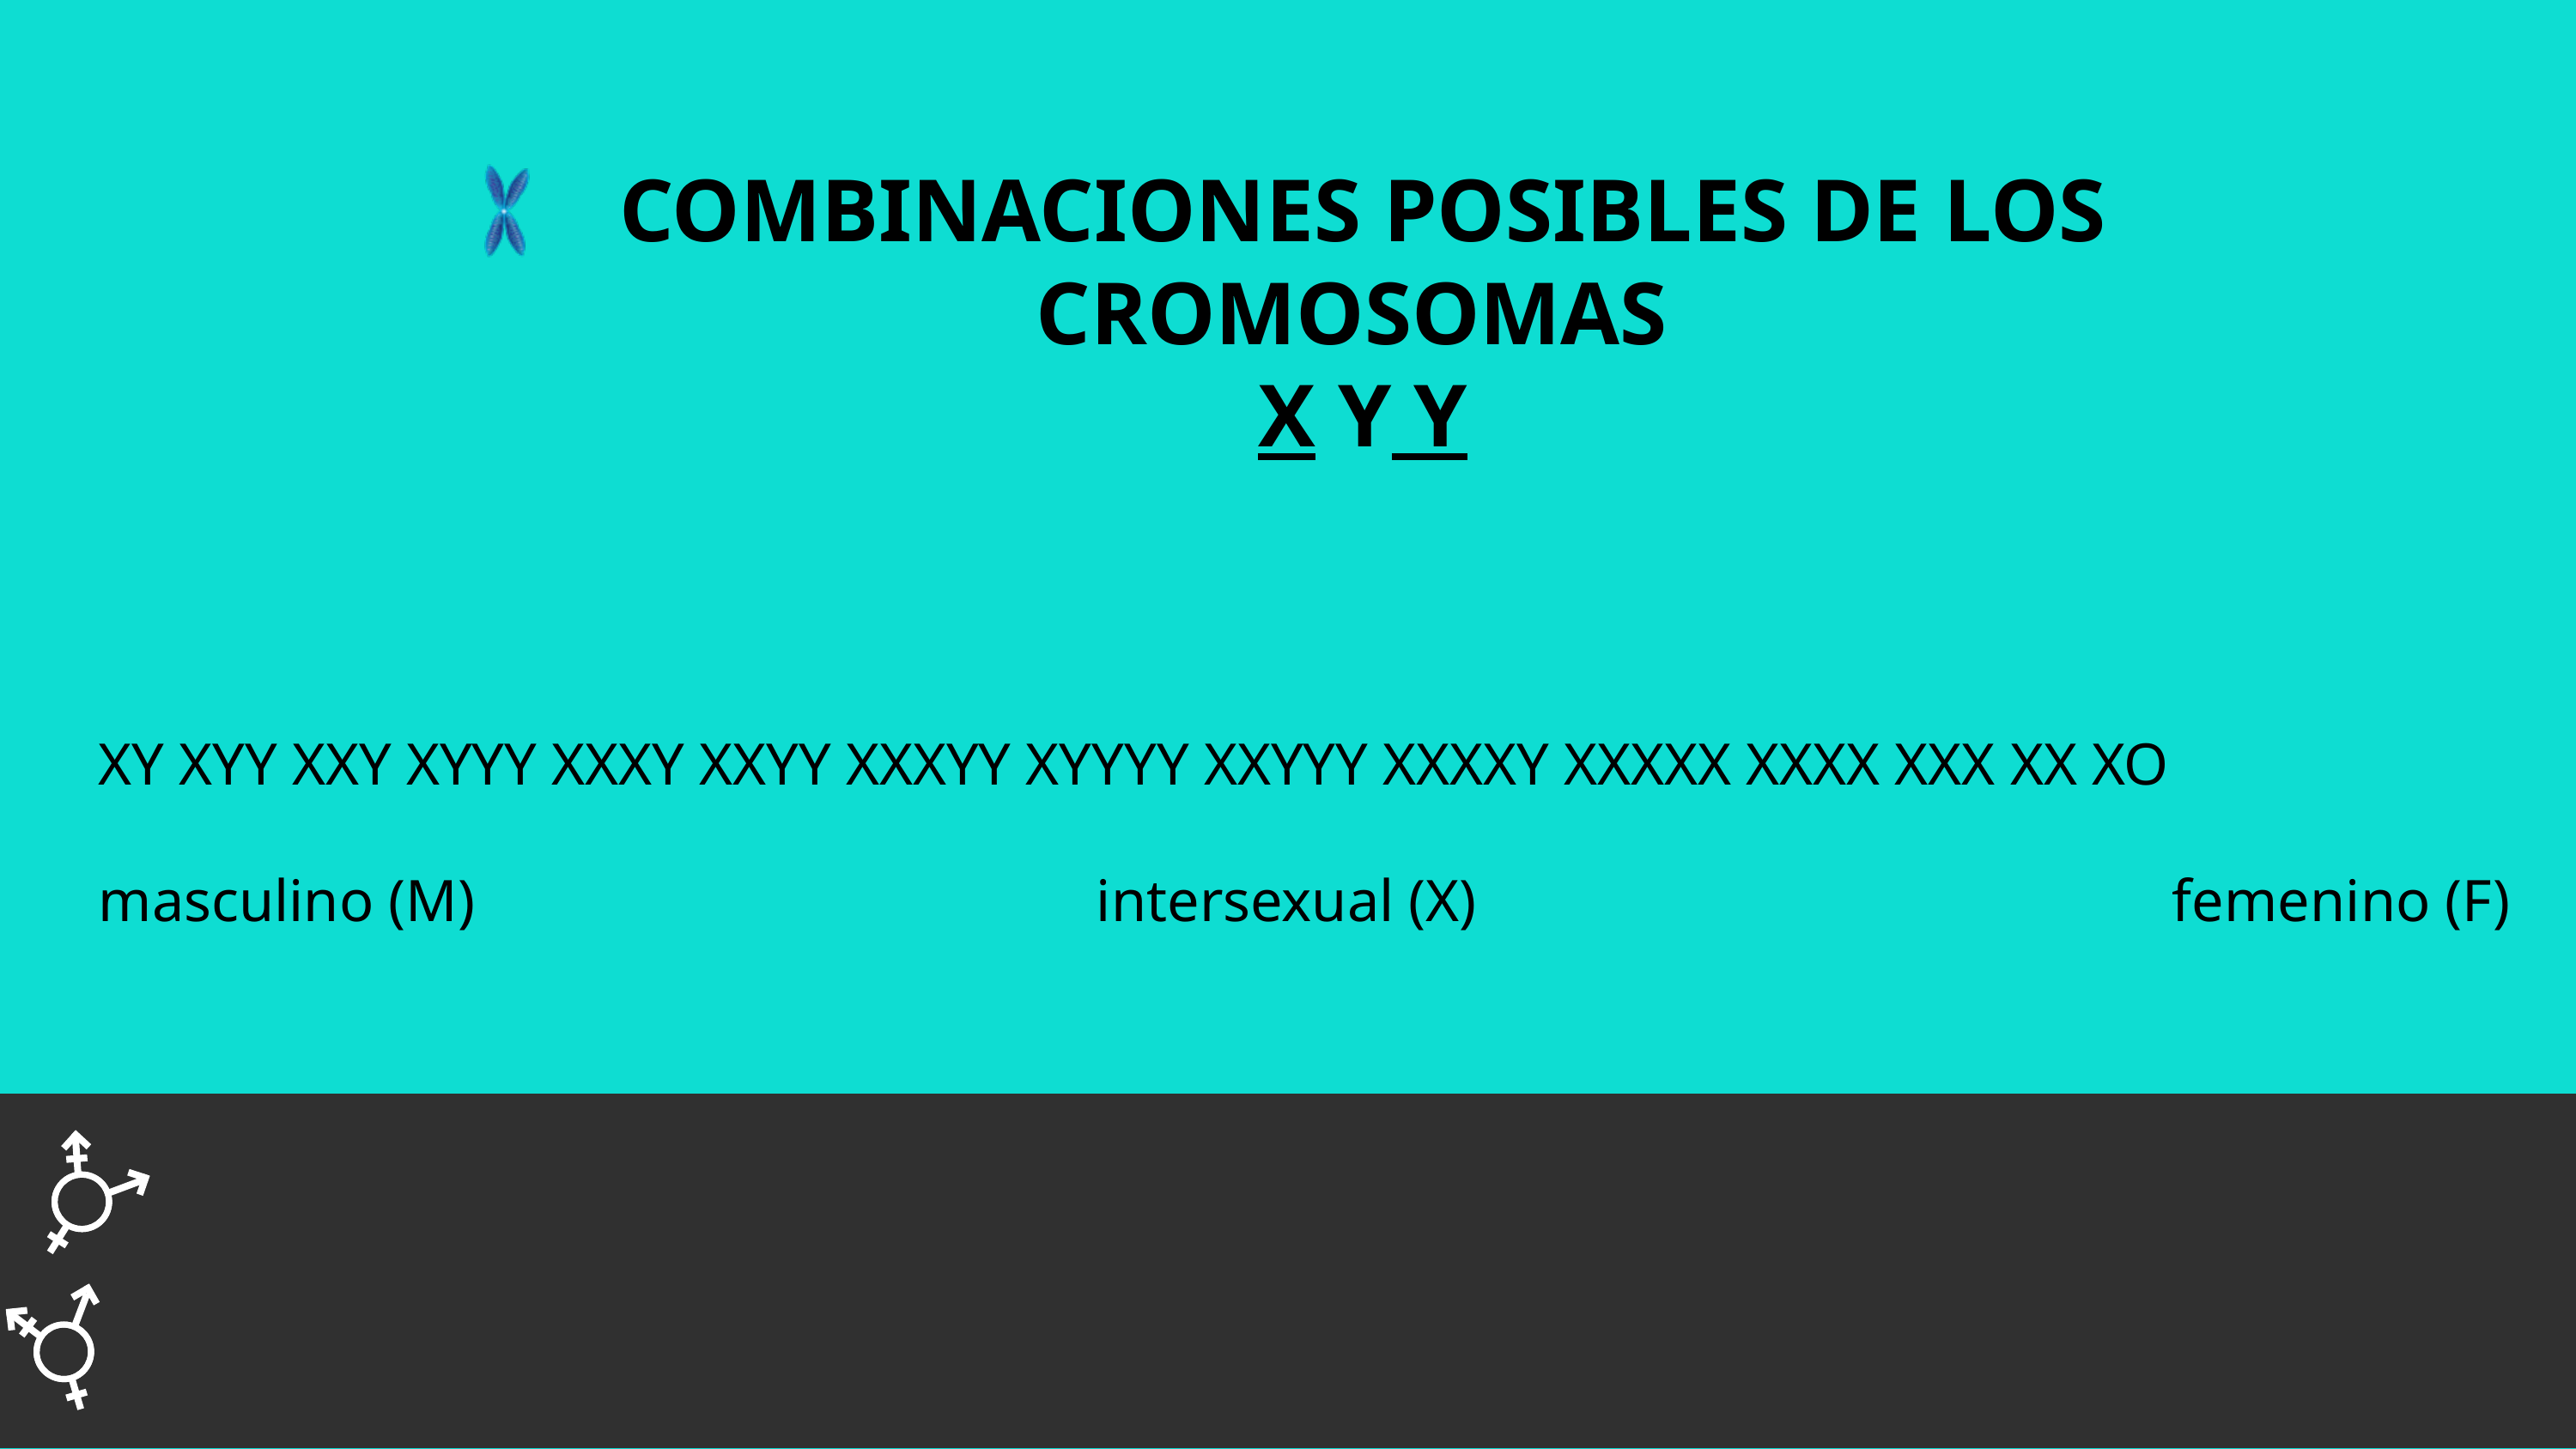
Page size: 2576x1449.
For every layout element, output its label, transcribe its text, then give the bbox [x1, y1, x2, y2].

picture [467, 149, 536, 275]
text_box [0, 1093, 2576, 1449]
text_box COMBINACIONES POSIBLES DE LOS CROMOSOMAS X Y Y [467, 149, 2258, 471]
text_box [19, 1108, 164, 1258]
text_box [0, 1258, 129, 1407]
text_box XY XYY XXY XYYY XXXY XXYY XXXYY XYYYY XXYYY XXXXY XXXXX XXXX XXX XX XO masculino (M) intersexual (X) femenino (F) [85, 721, 2538, 1009]
